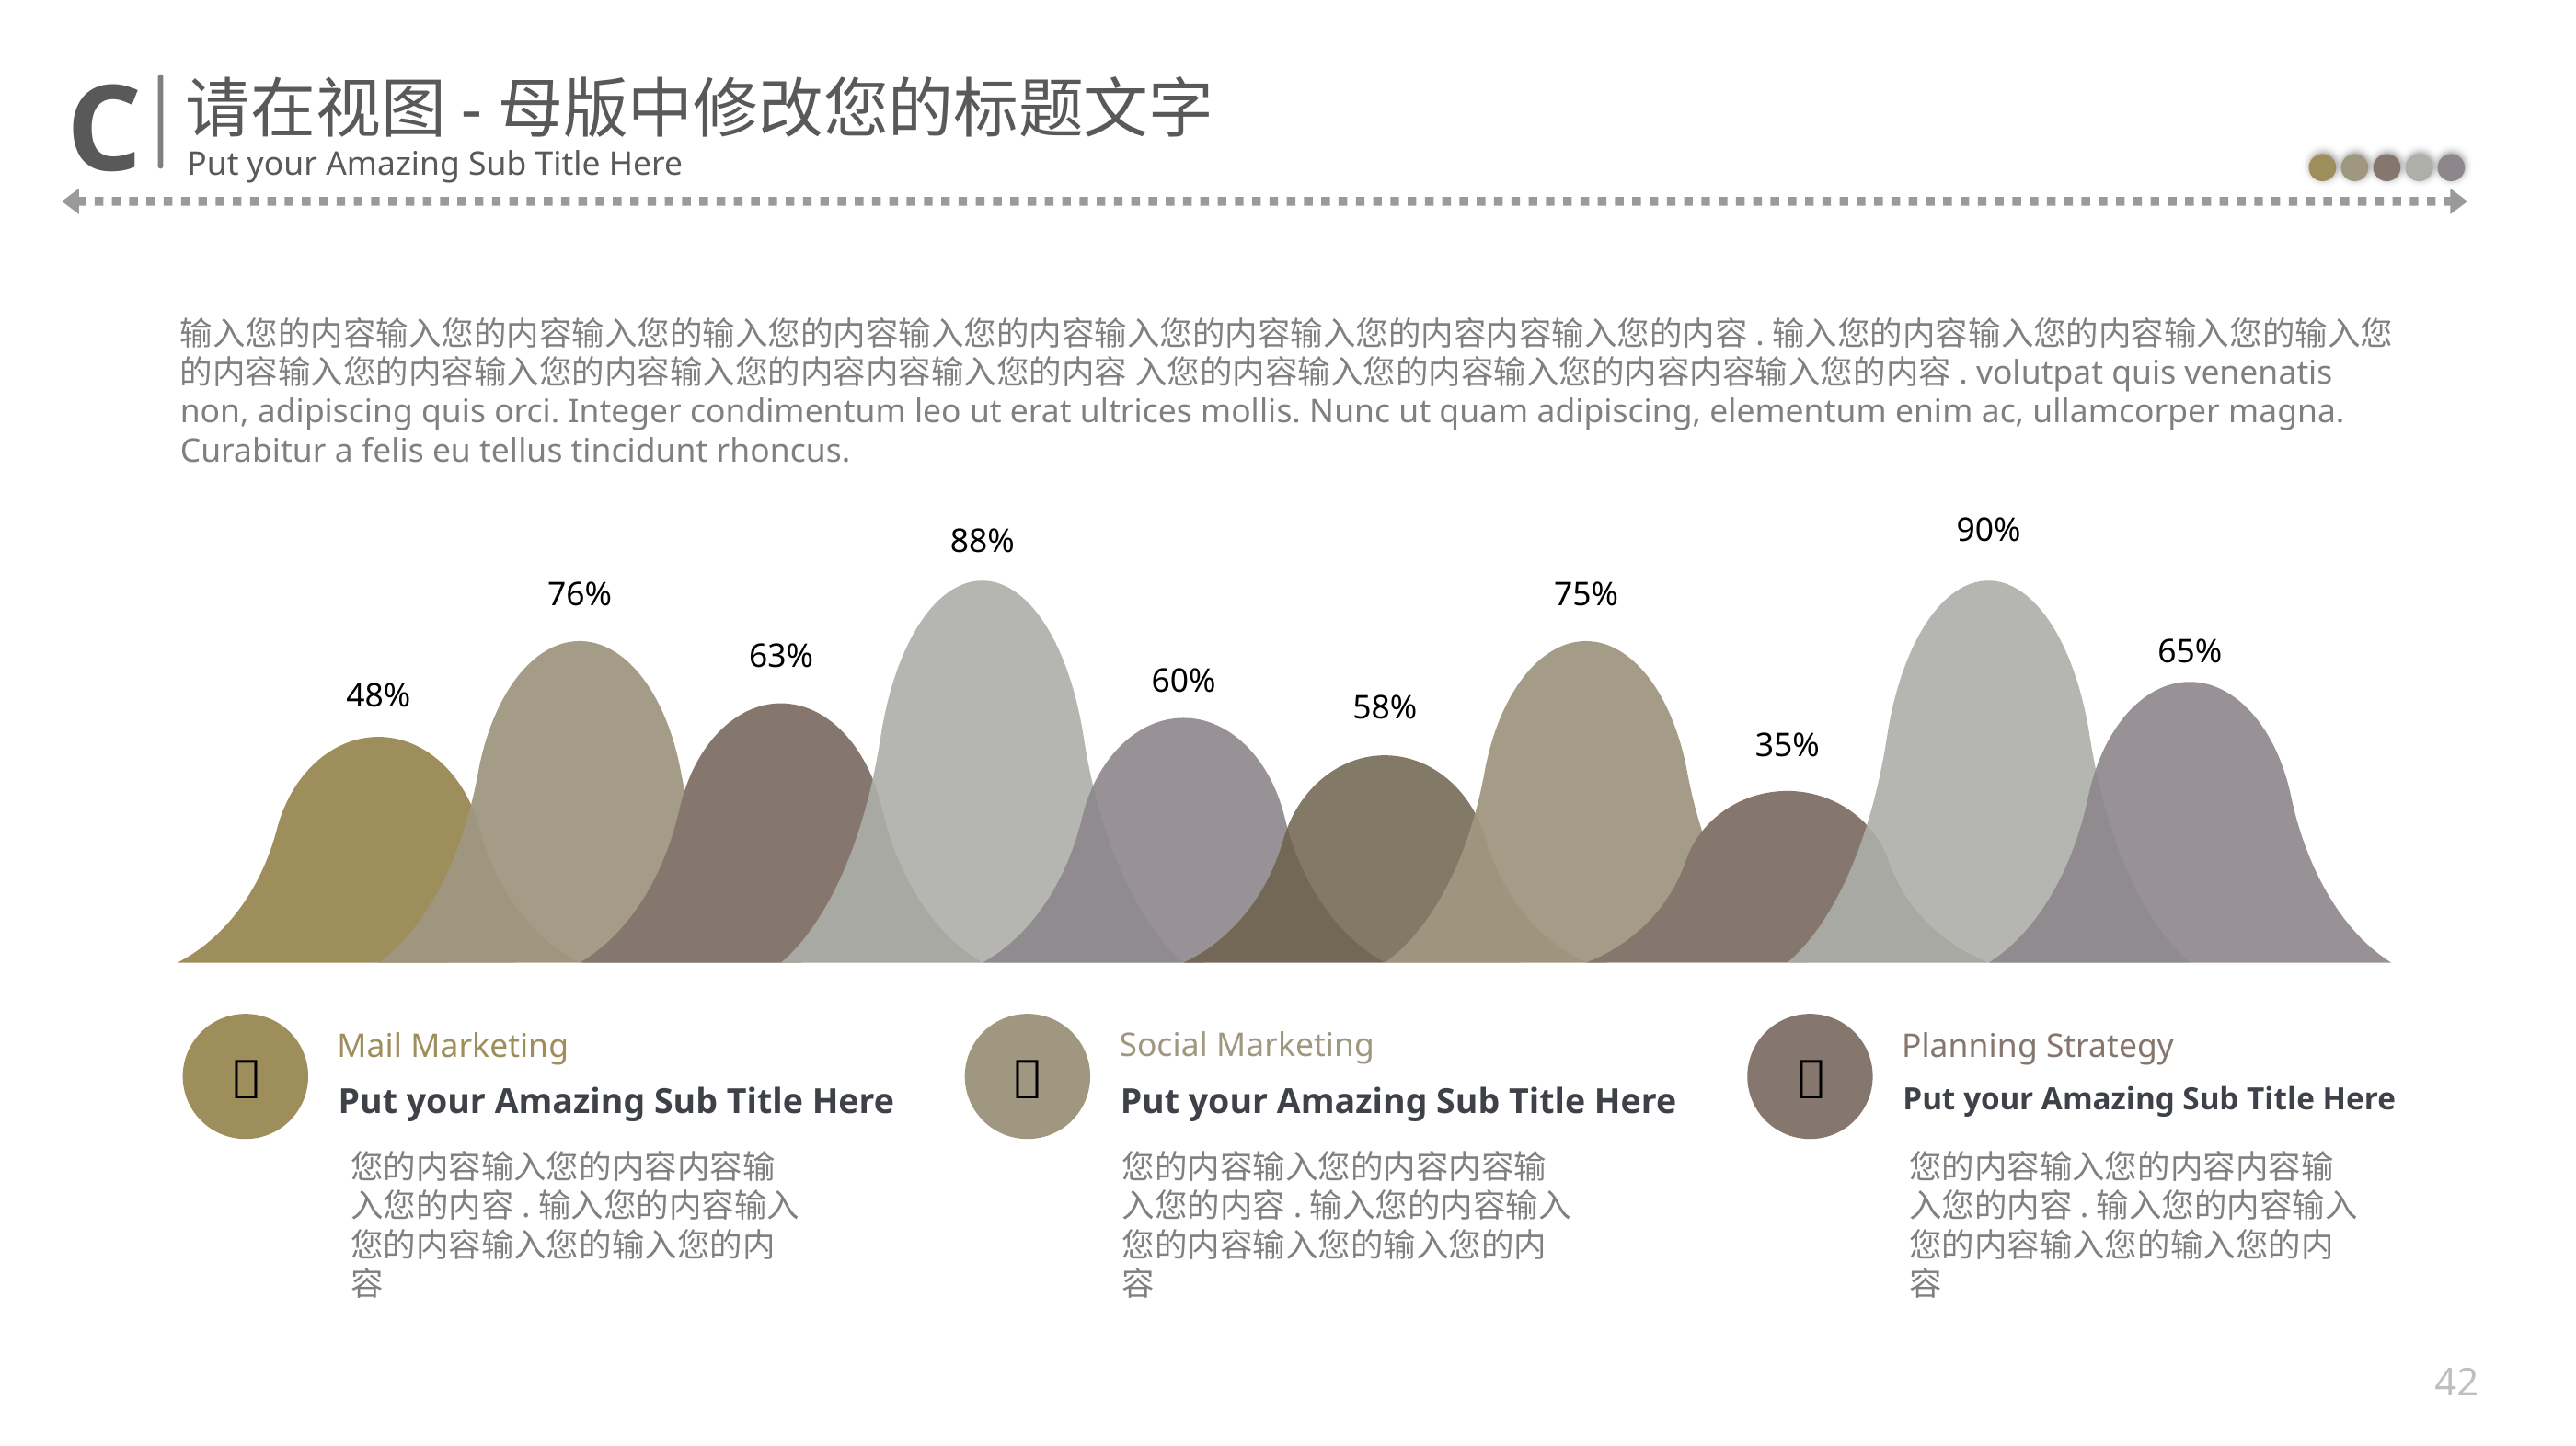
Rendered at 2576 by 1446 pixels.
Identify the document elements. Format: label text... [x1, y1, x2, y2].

text_box [1787, 780, 2092, 963]
text_box [1183, 780, 1475, 963]
text_box [781, 780, 1093, 963]
text_box [1586, 790, 1867, 963]
text_box 输入您的内容输入您的内容输入您的输入您的内容输入您的内容输入您的内容输入您的内容内容输入您的内容.输入您的内容输入您的内容输入您的输入您的内容输入您的内容输入您的内容输入您的内容内容输入您的内容 入您的内容输入您的内容输入您的内容内容输入您的内容. volutpat quis venenatis non, adipiscing quis orci. Integer condimentum leo ut erat ultrices mollis. Nunc ut quam adipiscing, elementum enim ac, ullamcorper magna. Curabitur a felis eu tellus tincidunt rhoncus. [179, 312, 2395, 469]
text_box [982, 780, 1287, 963]
text_box [378, 780, 684, 963]
text_box 42 [2415, 1352, 2499, 1433]
text_box [580, 780, 872, 963]
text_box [305, 500, 2262, 771]
text_box [177, 775, 471, 963]
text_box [182, 1013, 2461, 1312]
text_box [1988, 743, 2392, 963]
text_box [1385, 780, 1702, 963]
